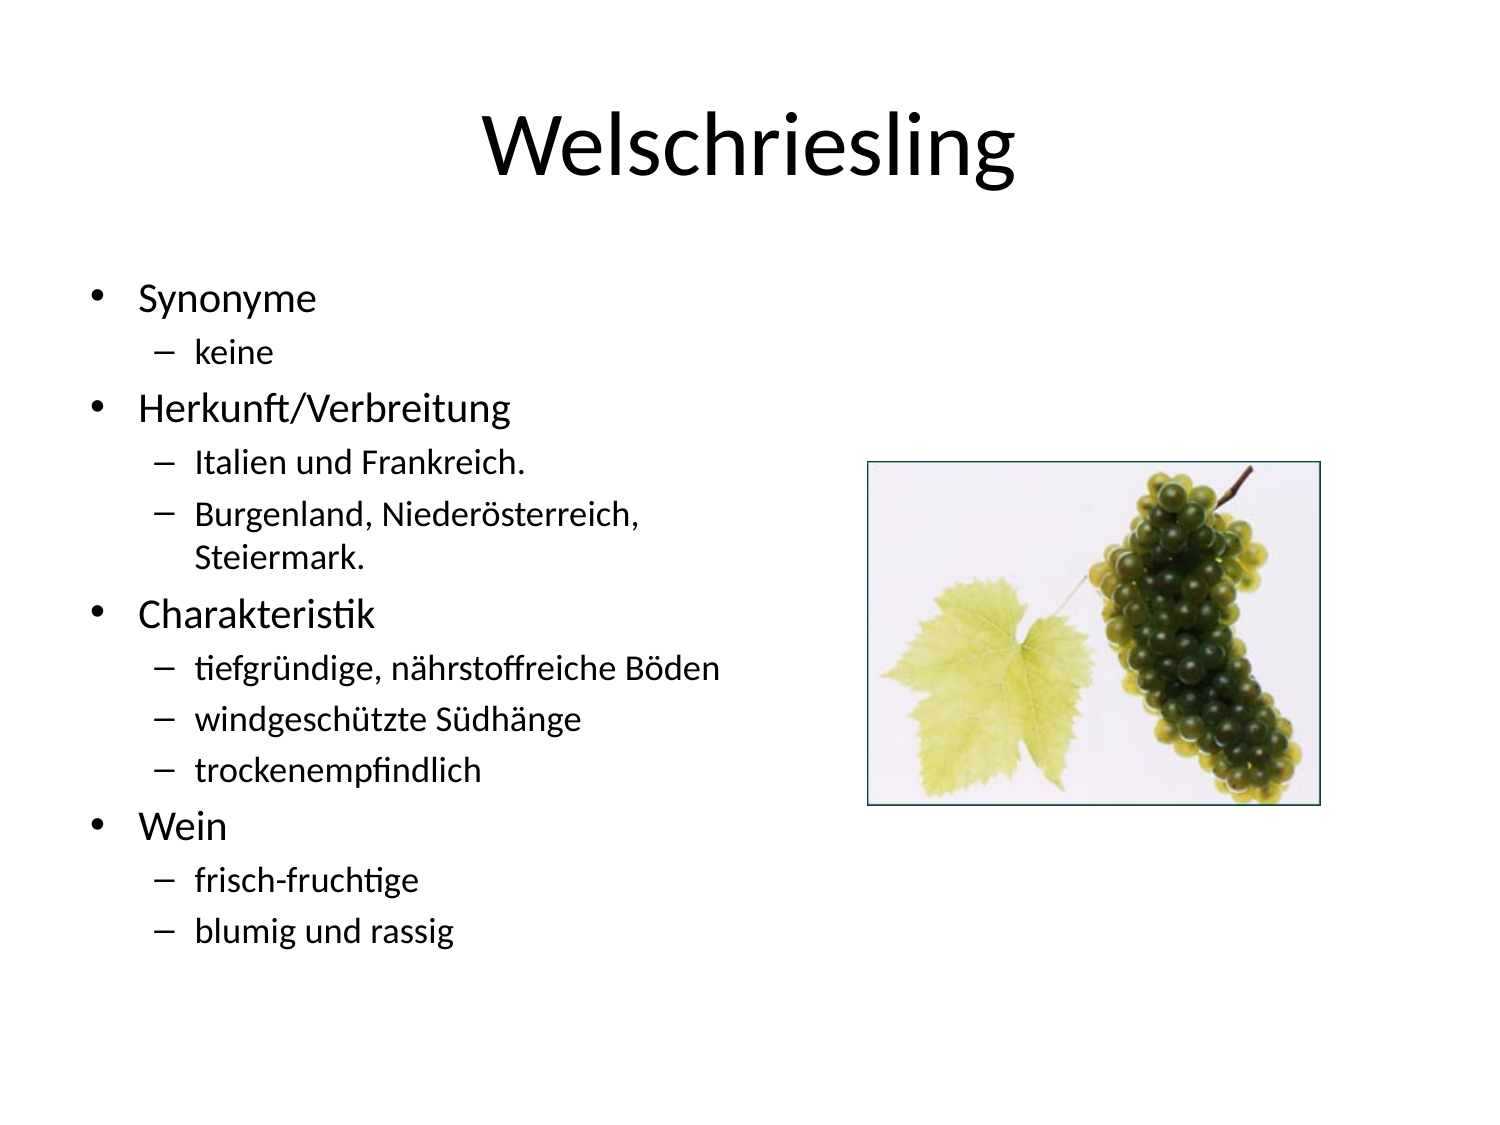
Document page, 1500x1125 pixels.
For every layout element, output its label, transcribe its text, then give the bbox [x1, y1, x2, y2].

list Synonyme keine Herkunft/Verbreitung Italien und Frankreich. Burgenland, Niederösterreich, Steiermark. Charakteristik tiefgründige, nährstoffreiche Böden windgeschützte Südhänge trockenempfindlich Wein frisch-fruchtige blumig und rassig [75, 262, 738, 1005]
title Welschriesling [75, 45, 1425, 233]
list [866, 461, 1321, 806]
